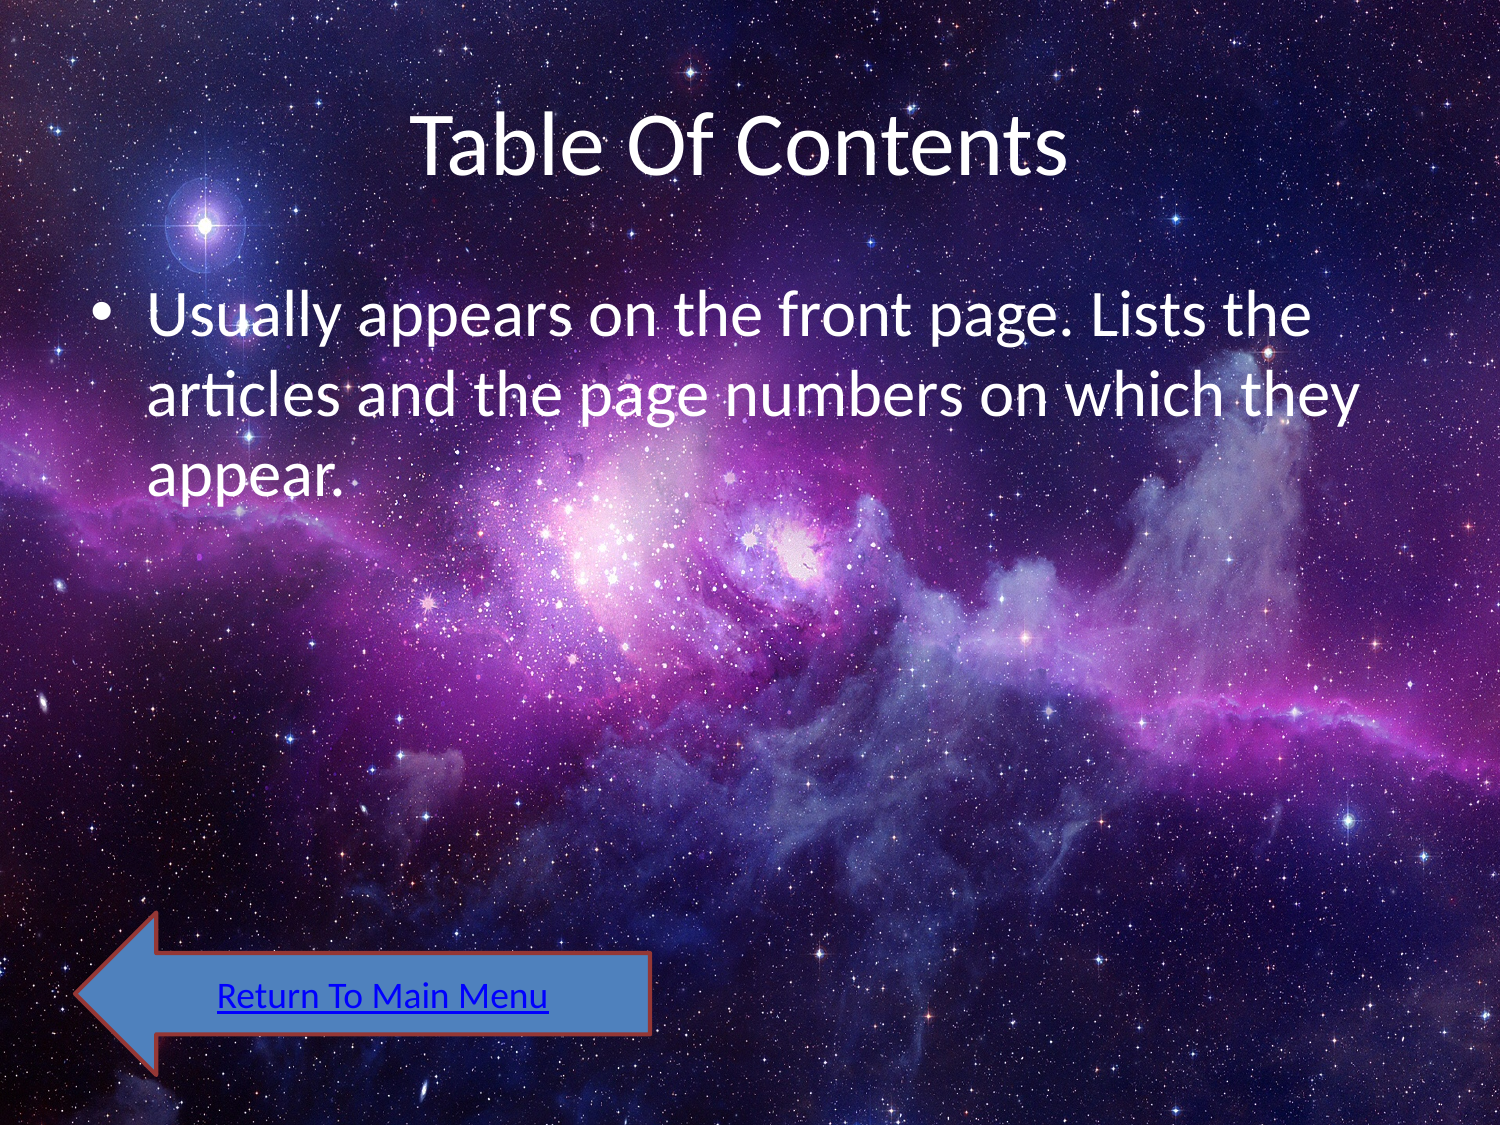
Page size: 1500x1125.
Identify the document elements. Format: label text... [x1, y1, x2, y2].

picture [0, 0, 1500, 1125]
text_box Return To Main Menu [72, 910, 653, 1077]
title Table Of Contents [75, 45, 1425, 233]
list Usually appears on the front page. Lists the articles and the page numbers on which they appear. [75, 262, 1425, 1005]
